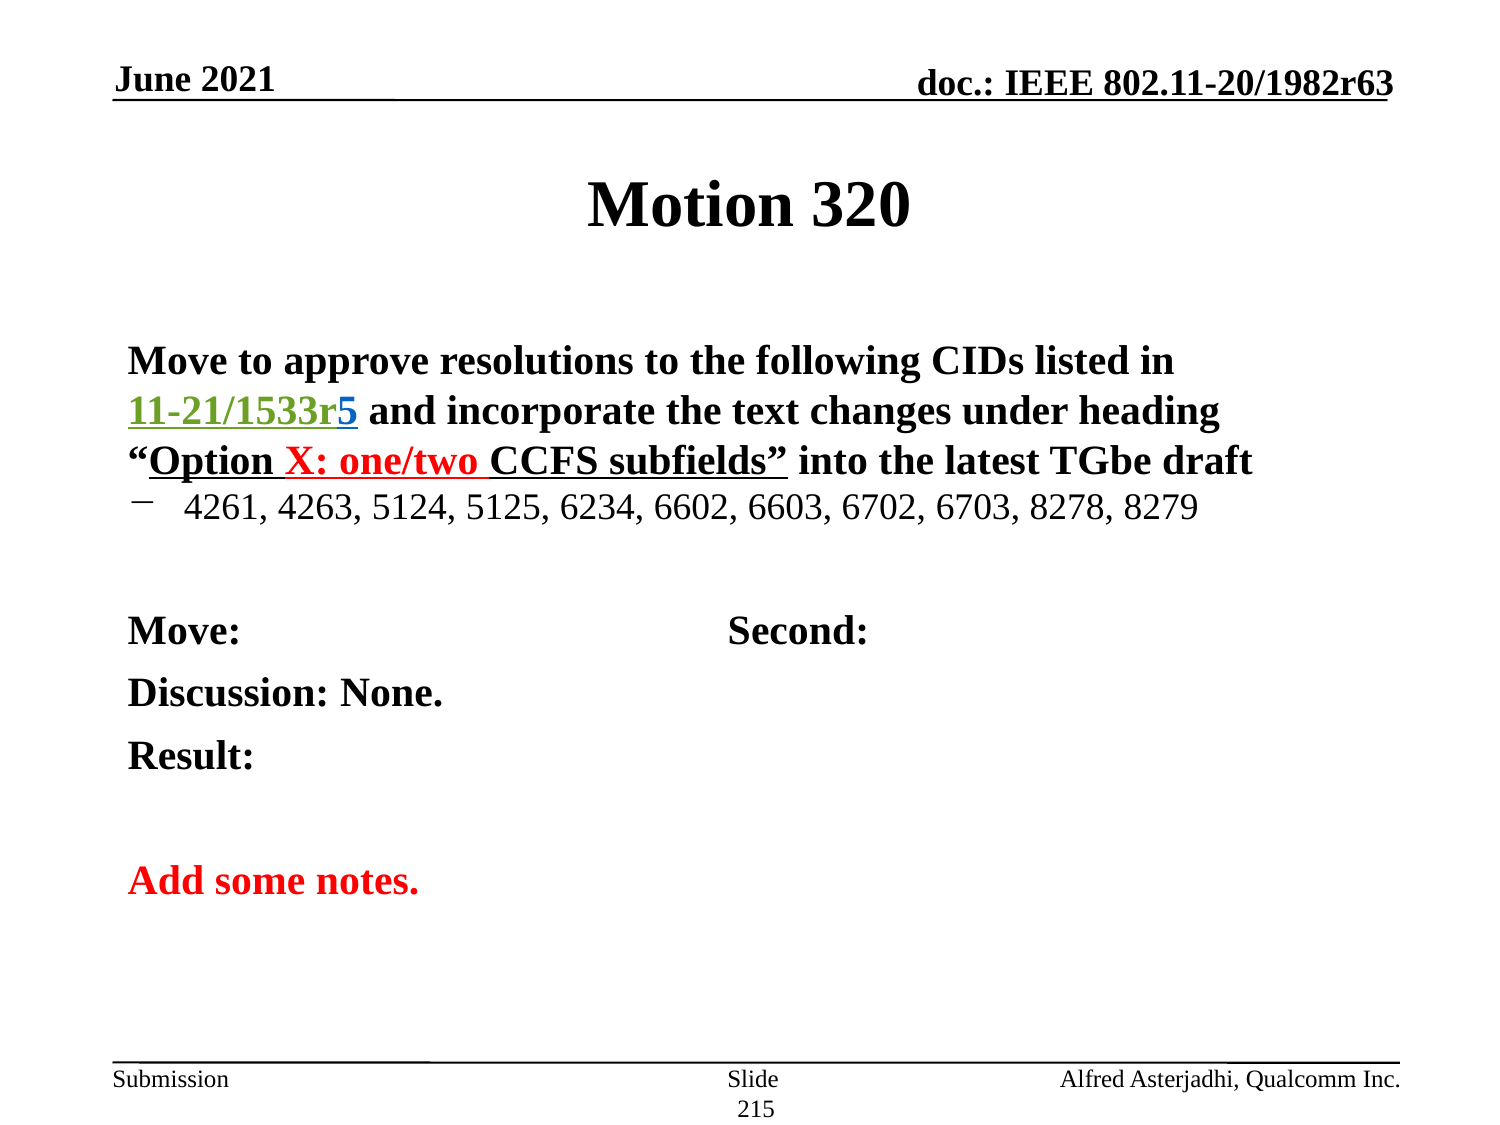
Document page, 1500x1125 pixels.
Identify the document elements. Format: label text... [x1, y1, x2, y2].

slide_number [114, 54, 423, 100]
list Move to approve resolutions to the following CIDs listed in 11-21/1533r5 and incorporate the text changes under heading “Option X: one/two CCFS subfields” into the latest TGbe draft 4261, 4263, 5124, 5125, 6234, 6602, 6603, 6702, 6703, 8278, 8279 Move: Second: Discussion: None. Result: Add some notes. [112, 324, 1388, 1000]
title Motion 320 [112, 112, 1388, 288]
slide_number Slide 215 [712, 1061, 800, 1123]
footer Alfred Asterjadhi, Qualcomm Inc. [878, 1061, 1402, 1093]
